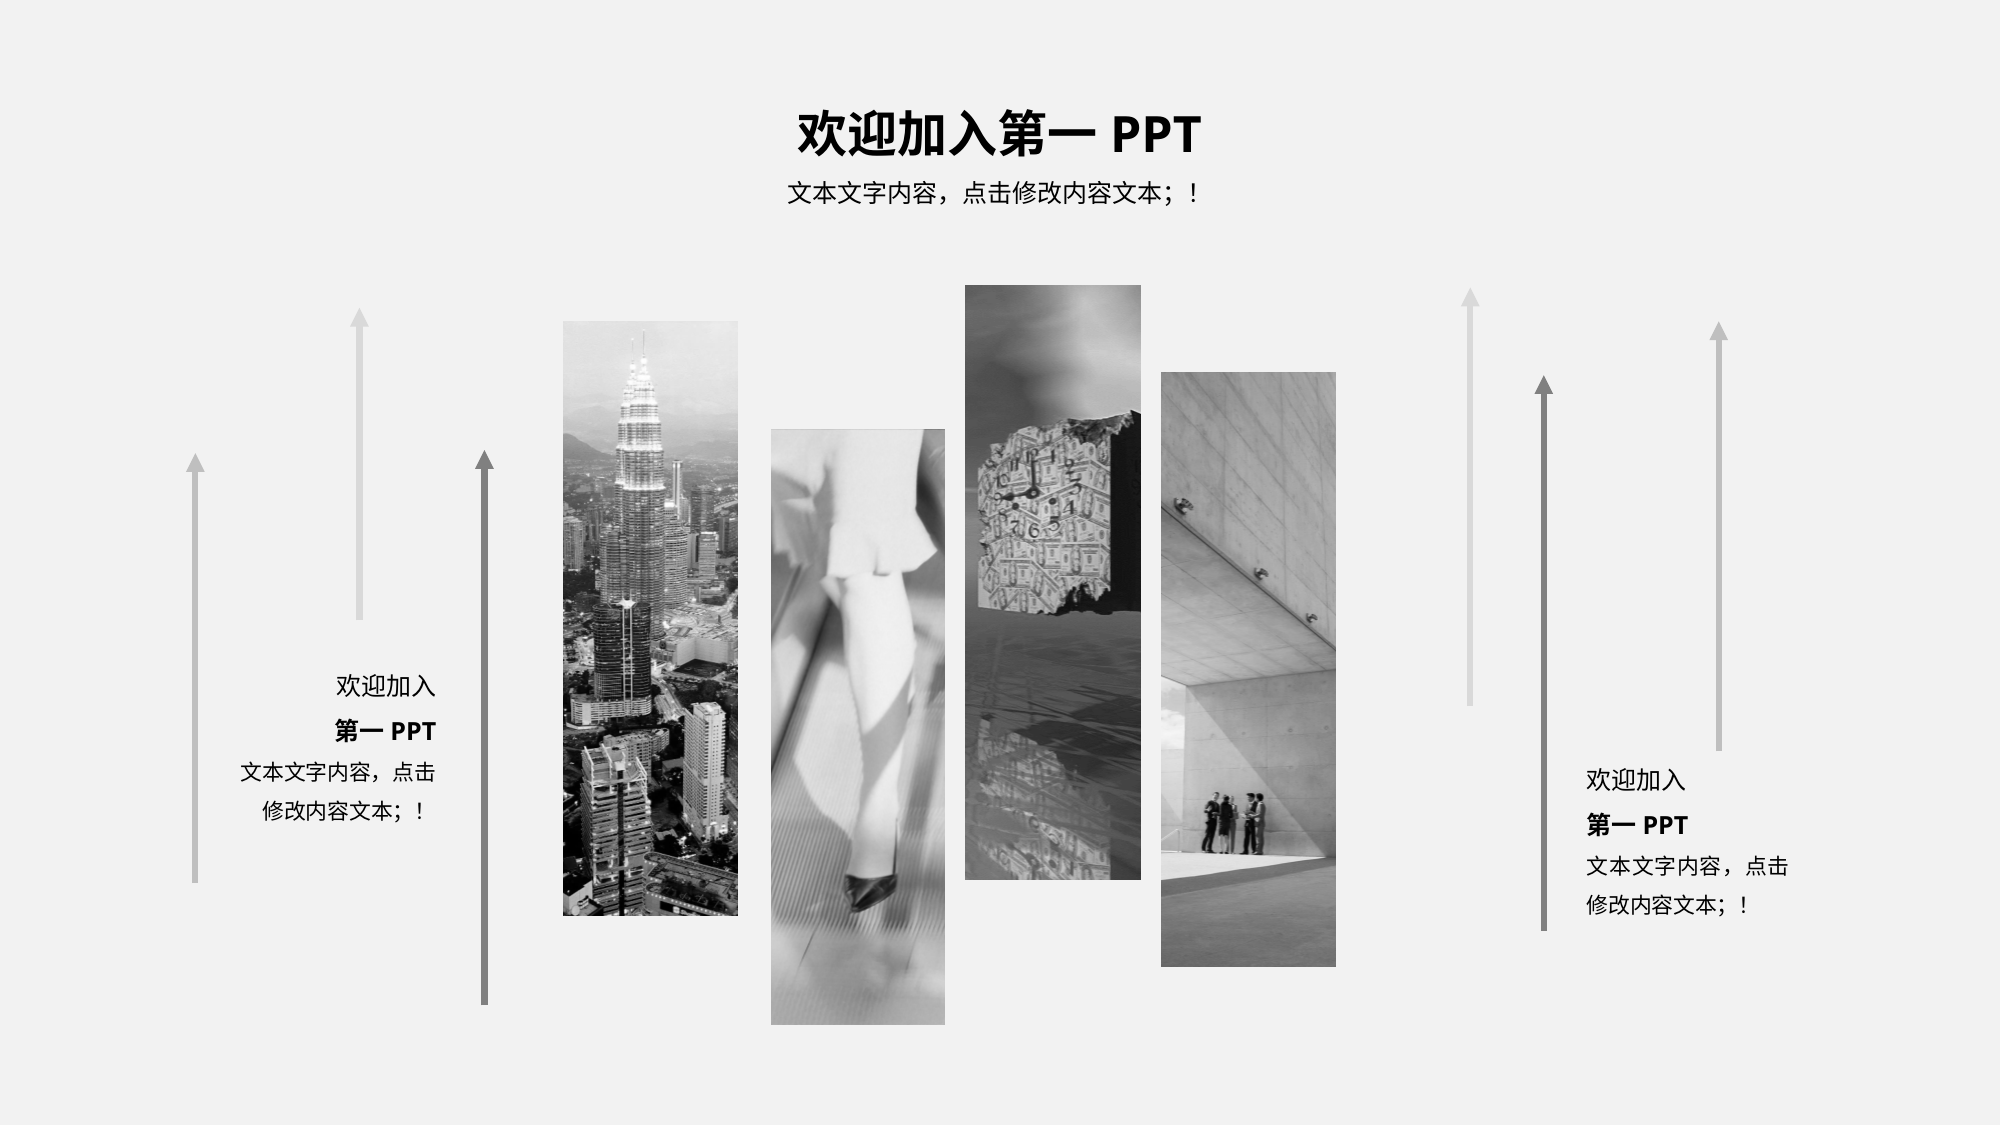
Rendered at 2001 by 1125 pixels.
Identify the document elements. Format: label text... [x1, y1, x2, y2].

picture [771, 429, 945, 1025]
text_box 欢迎加入 第一PPT 文本文字内容，点击修改内容文本；！ [223, 648, 452, 832]
picture [965, 285, 1141, 880]
picture [563, 321, 738, 916]
text_box 欢迎加入 第一PPT 文本文字内容，点击修改内容文本；！ [1571, 741, 1805, 926]
text_box 欢迎加入第一PPT 文本文字内容，点击修改内容文本；！ [497, 65, 1503, 215]
picture [1161, 372, 1336, 967]
